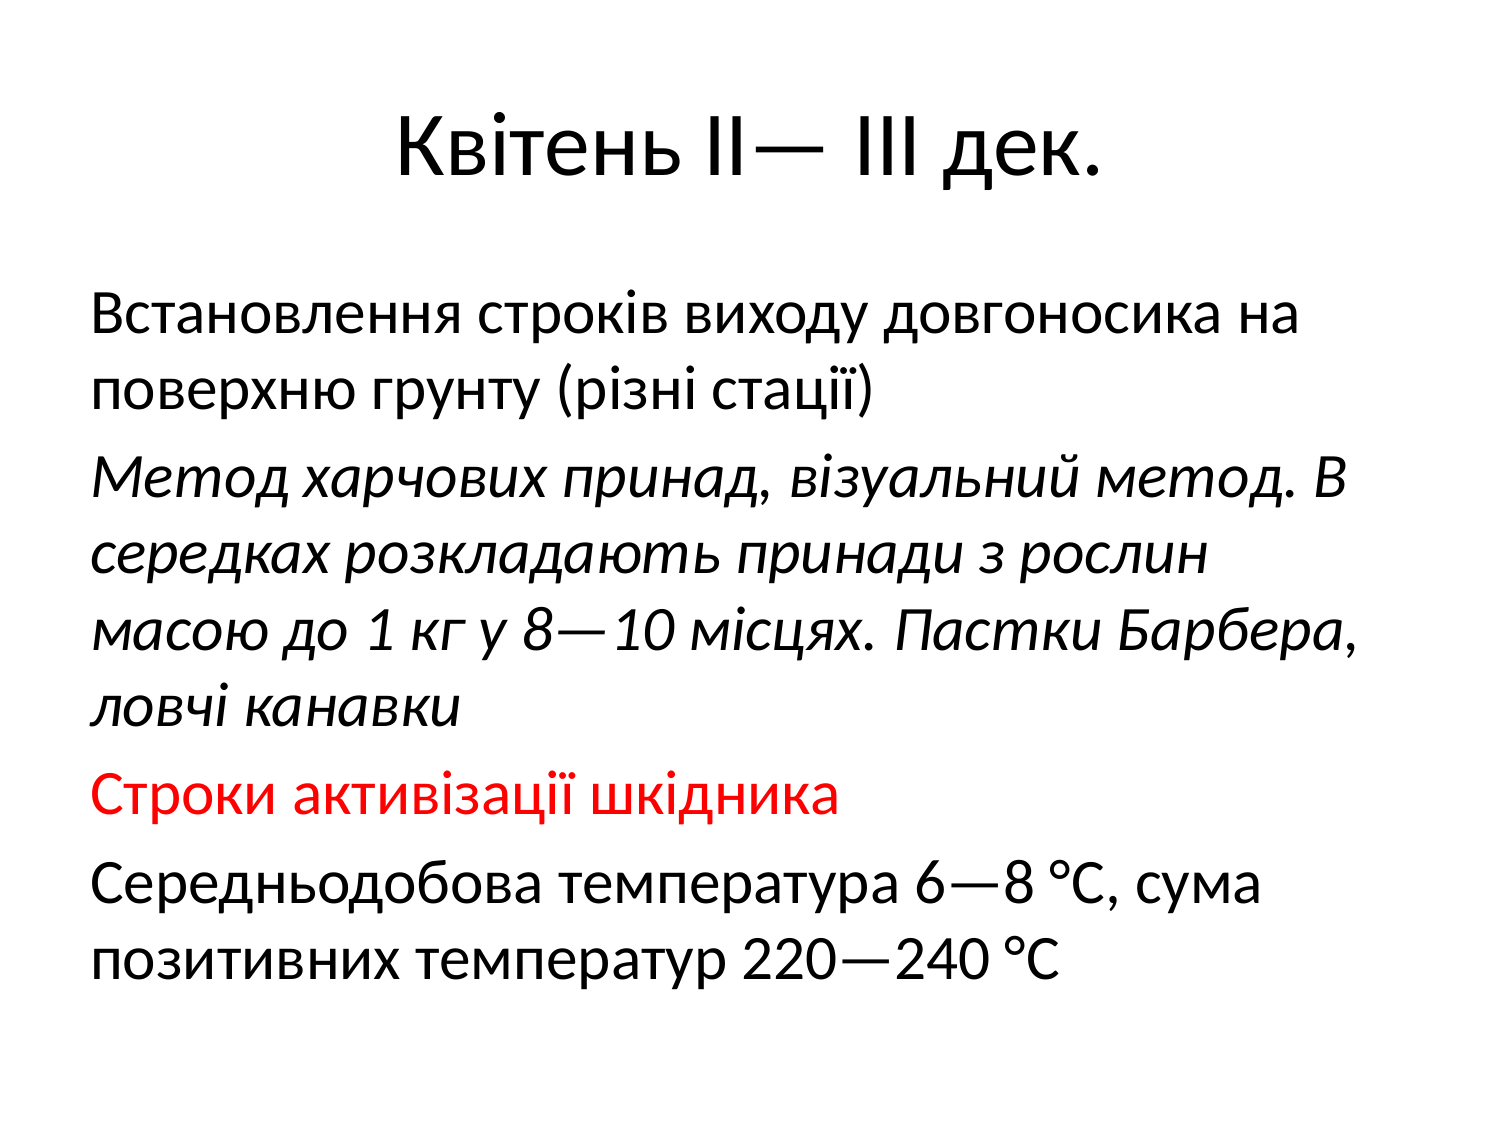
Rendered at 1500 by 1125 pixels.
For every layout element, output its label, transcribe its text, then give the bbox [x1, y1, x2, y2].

list Встановлення строків виходу довгоносика на поверхню грунту (різні стації) Метод харчових принад, візуальний метод. В середках розкладають принади з рослин масою до 1 кг у 8—10 місцях. Пастки Барбера, ловчі канавки Строки активізації шкідника Середньодобова температура 6—8 °С, сума позитивних температур 220—240 °С [75, 262, 1425, 1005]
title Квітень ІІ— III дек. [75, 45, 1425, 233]
